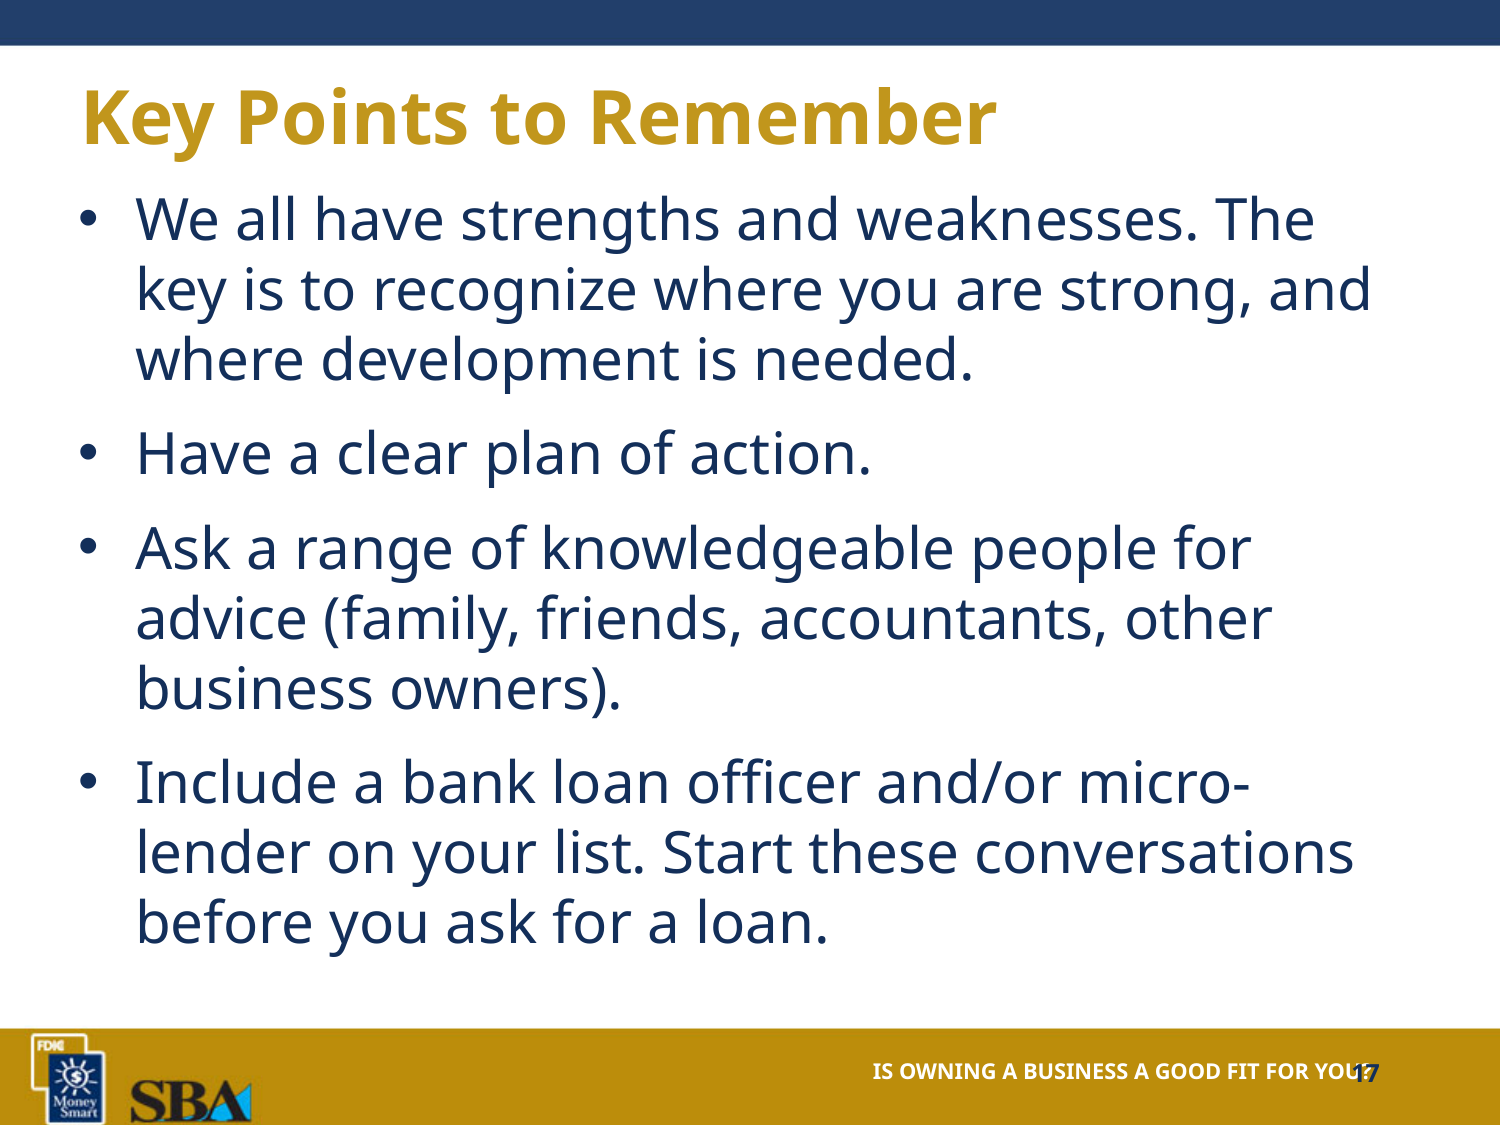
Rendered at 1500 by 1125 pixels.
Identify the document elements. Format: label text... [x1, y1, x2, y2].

picture [0, 0, 1500, 1125]
title Key Points to Remember [64, 62, 1416, 163]
list We all have strengths and weaknesses. The key is to recognize where you are strong, and where development is needed. Have a clear plan of action. Ask a range of knowledgeable people for advice (family, friends, accountants, other business owners). Include a bank loan officer and/or micro-lender on your list. Start these conversations before you ask for a loan. [63, 174, 1434, 1015]
